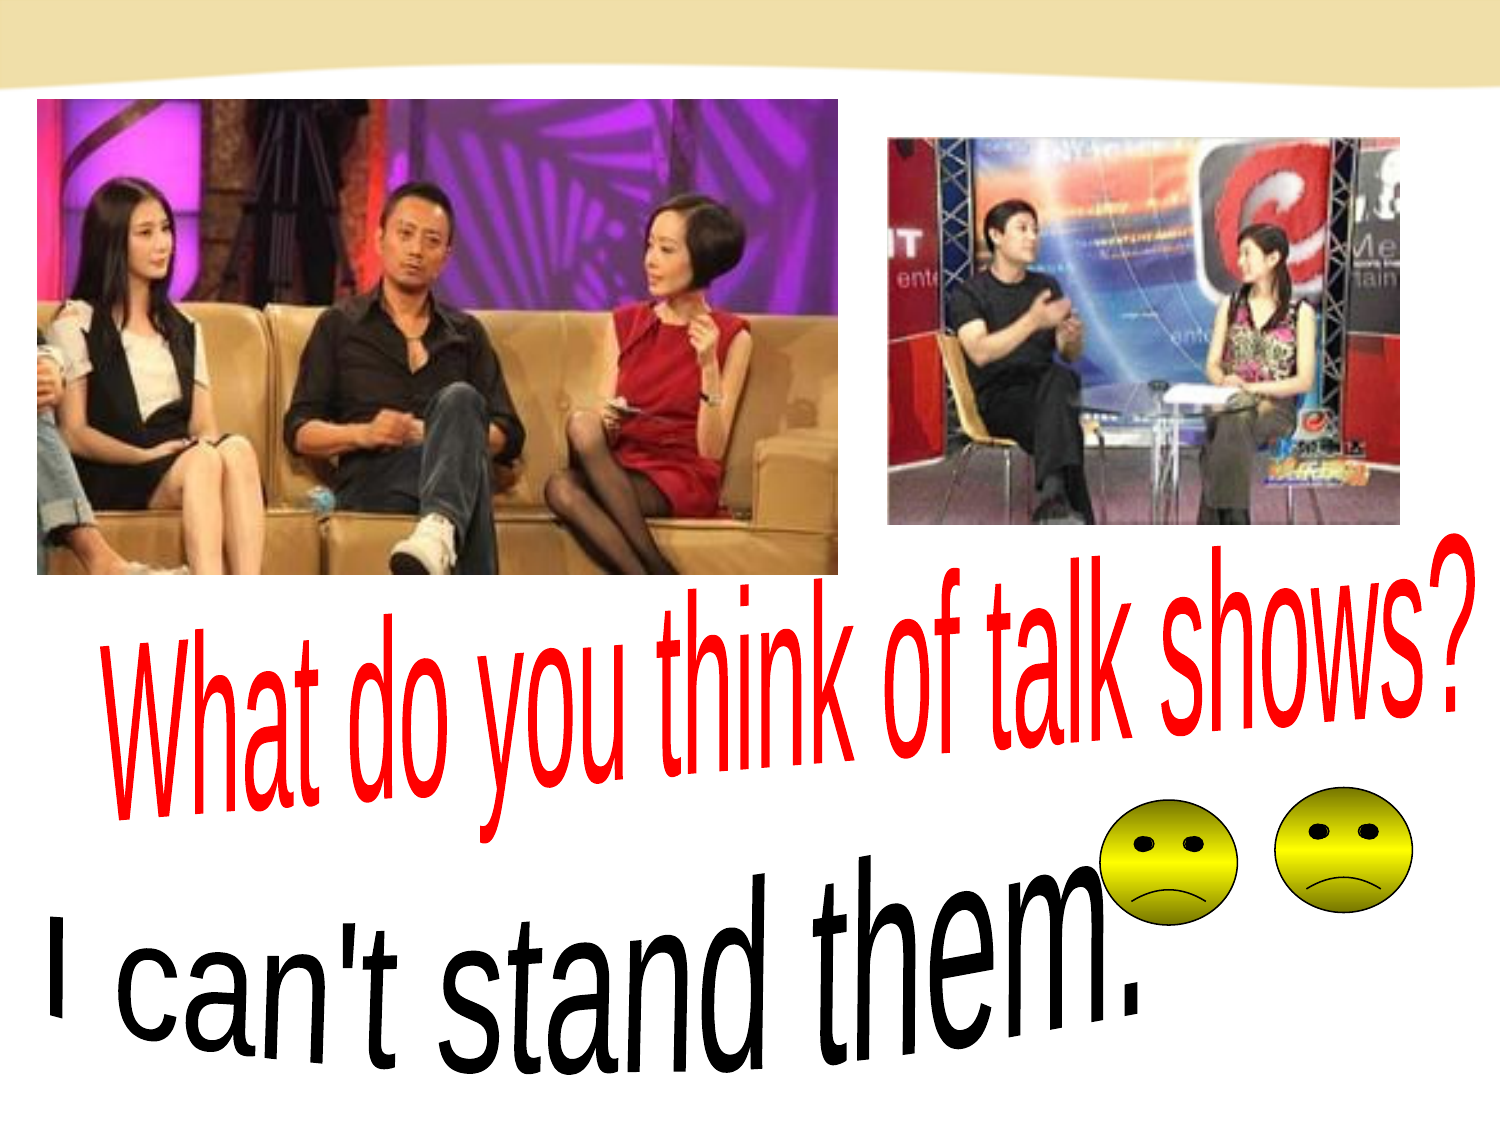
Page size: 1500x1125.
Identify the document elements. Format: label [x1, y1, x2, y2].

picture [0, 0, 1500, 1125]
text_box [1099, 799, 1238, 926]
text_box [1274, 787, 1413, 913]
